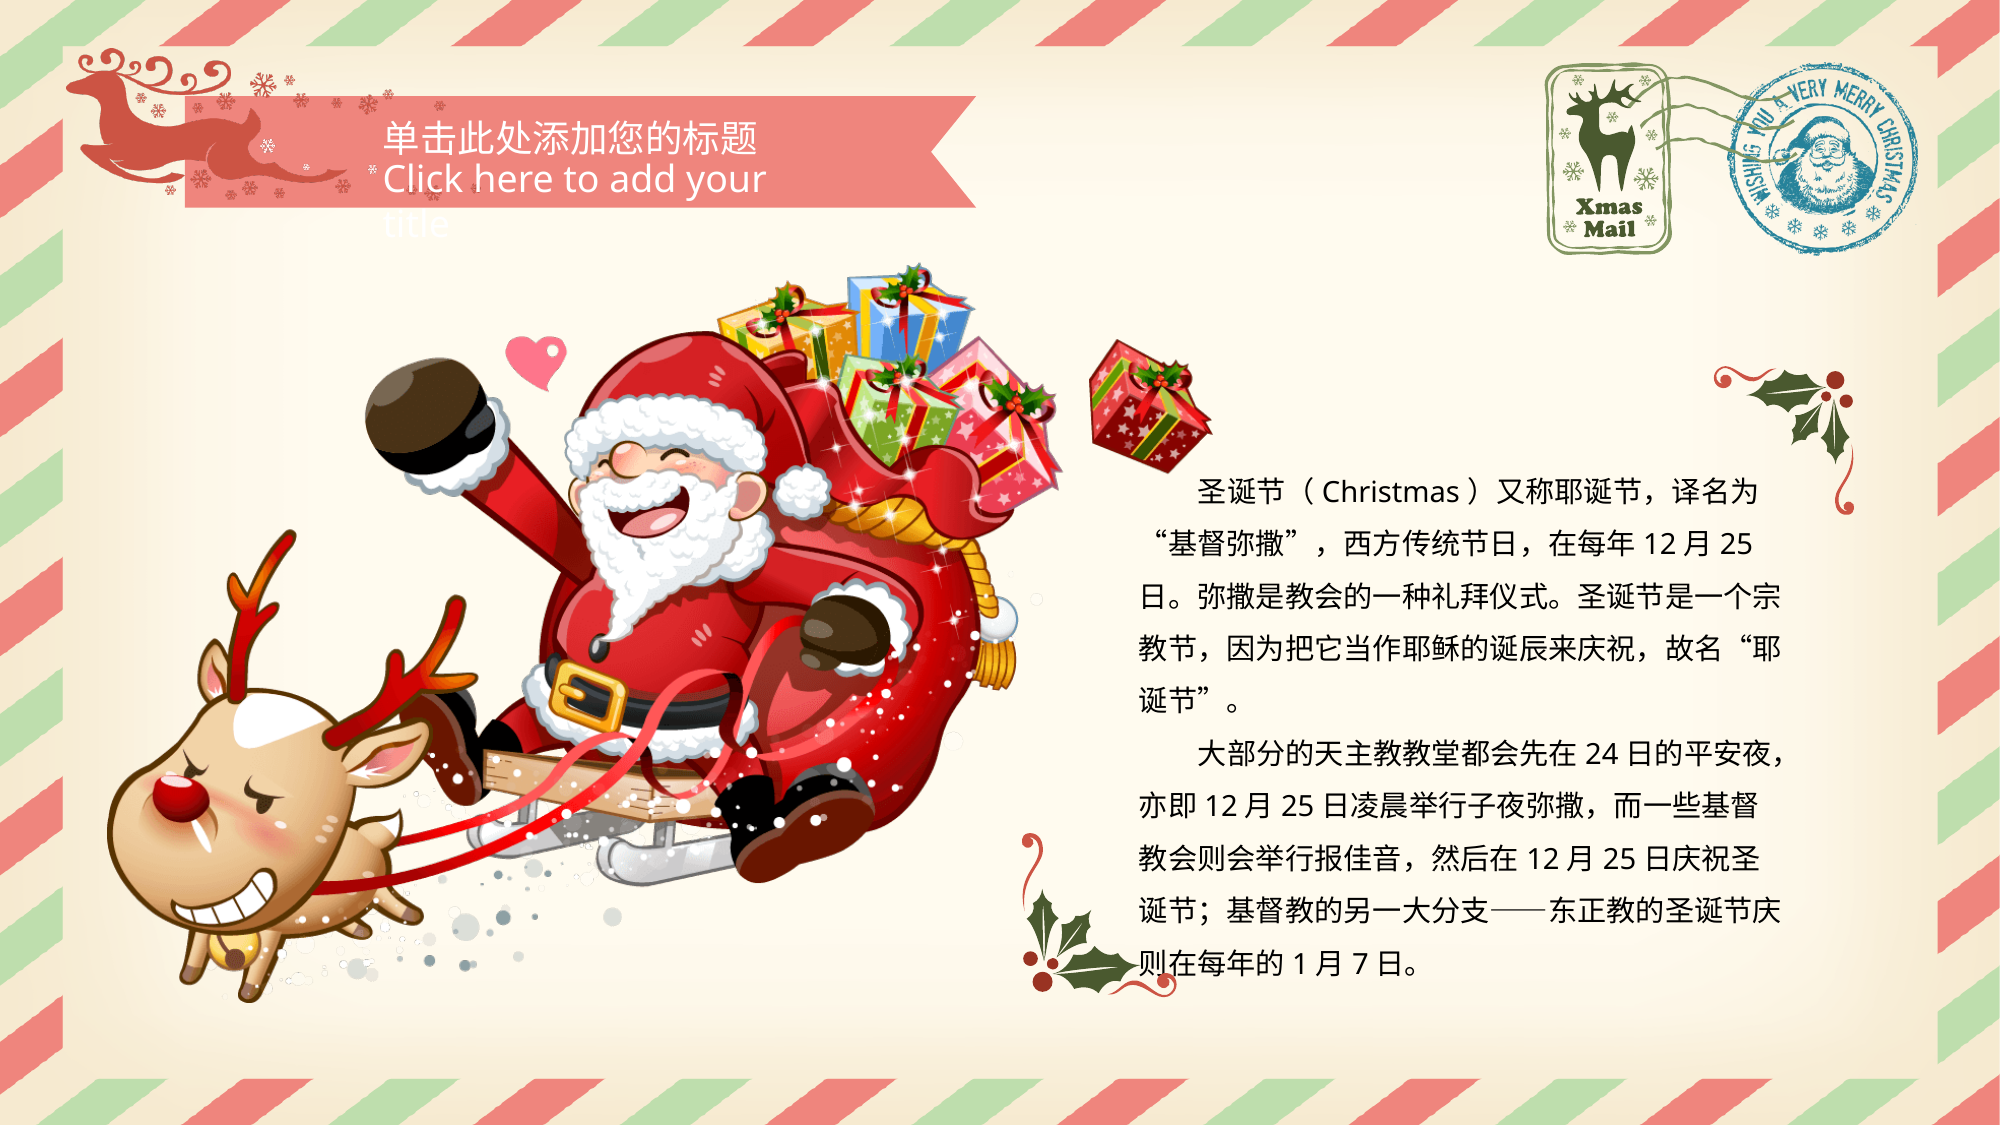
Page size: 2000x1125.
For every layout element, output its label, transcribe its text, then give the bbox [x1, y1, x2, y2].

picture [0, 0, 2000, 1125]
text_box 圣诞节（Christmas）又称耶诞节，译名为“基督弥撒”，西方传统节日，在每年12月25日。弥撒是教会的一种礼拜仪式。圣诞节是一个宗教节，因为把它当作耶稣的诞辰来庆祝，故名“耶诞节”。 大部分的天主教教堂都会先在24日的平安夜，亦即12月25日凌晨举行子夜弥撒，而一些基督教会则会举行报佳音，然后在12月25日庆祝圣诞节；基督教的另一大分支——东正教的圣诞节庆则在每年的1月7日。 [1216, 448, 1801, 988]
text_box 单击此处添加您的标题 [485, 107, 823, 147]
text_box Click here to add your title [367, 147, 823, 253]
text_box [485, 93, 979, 210]
